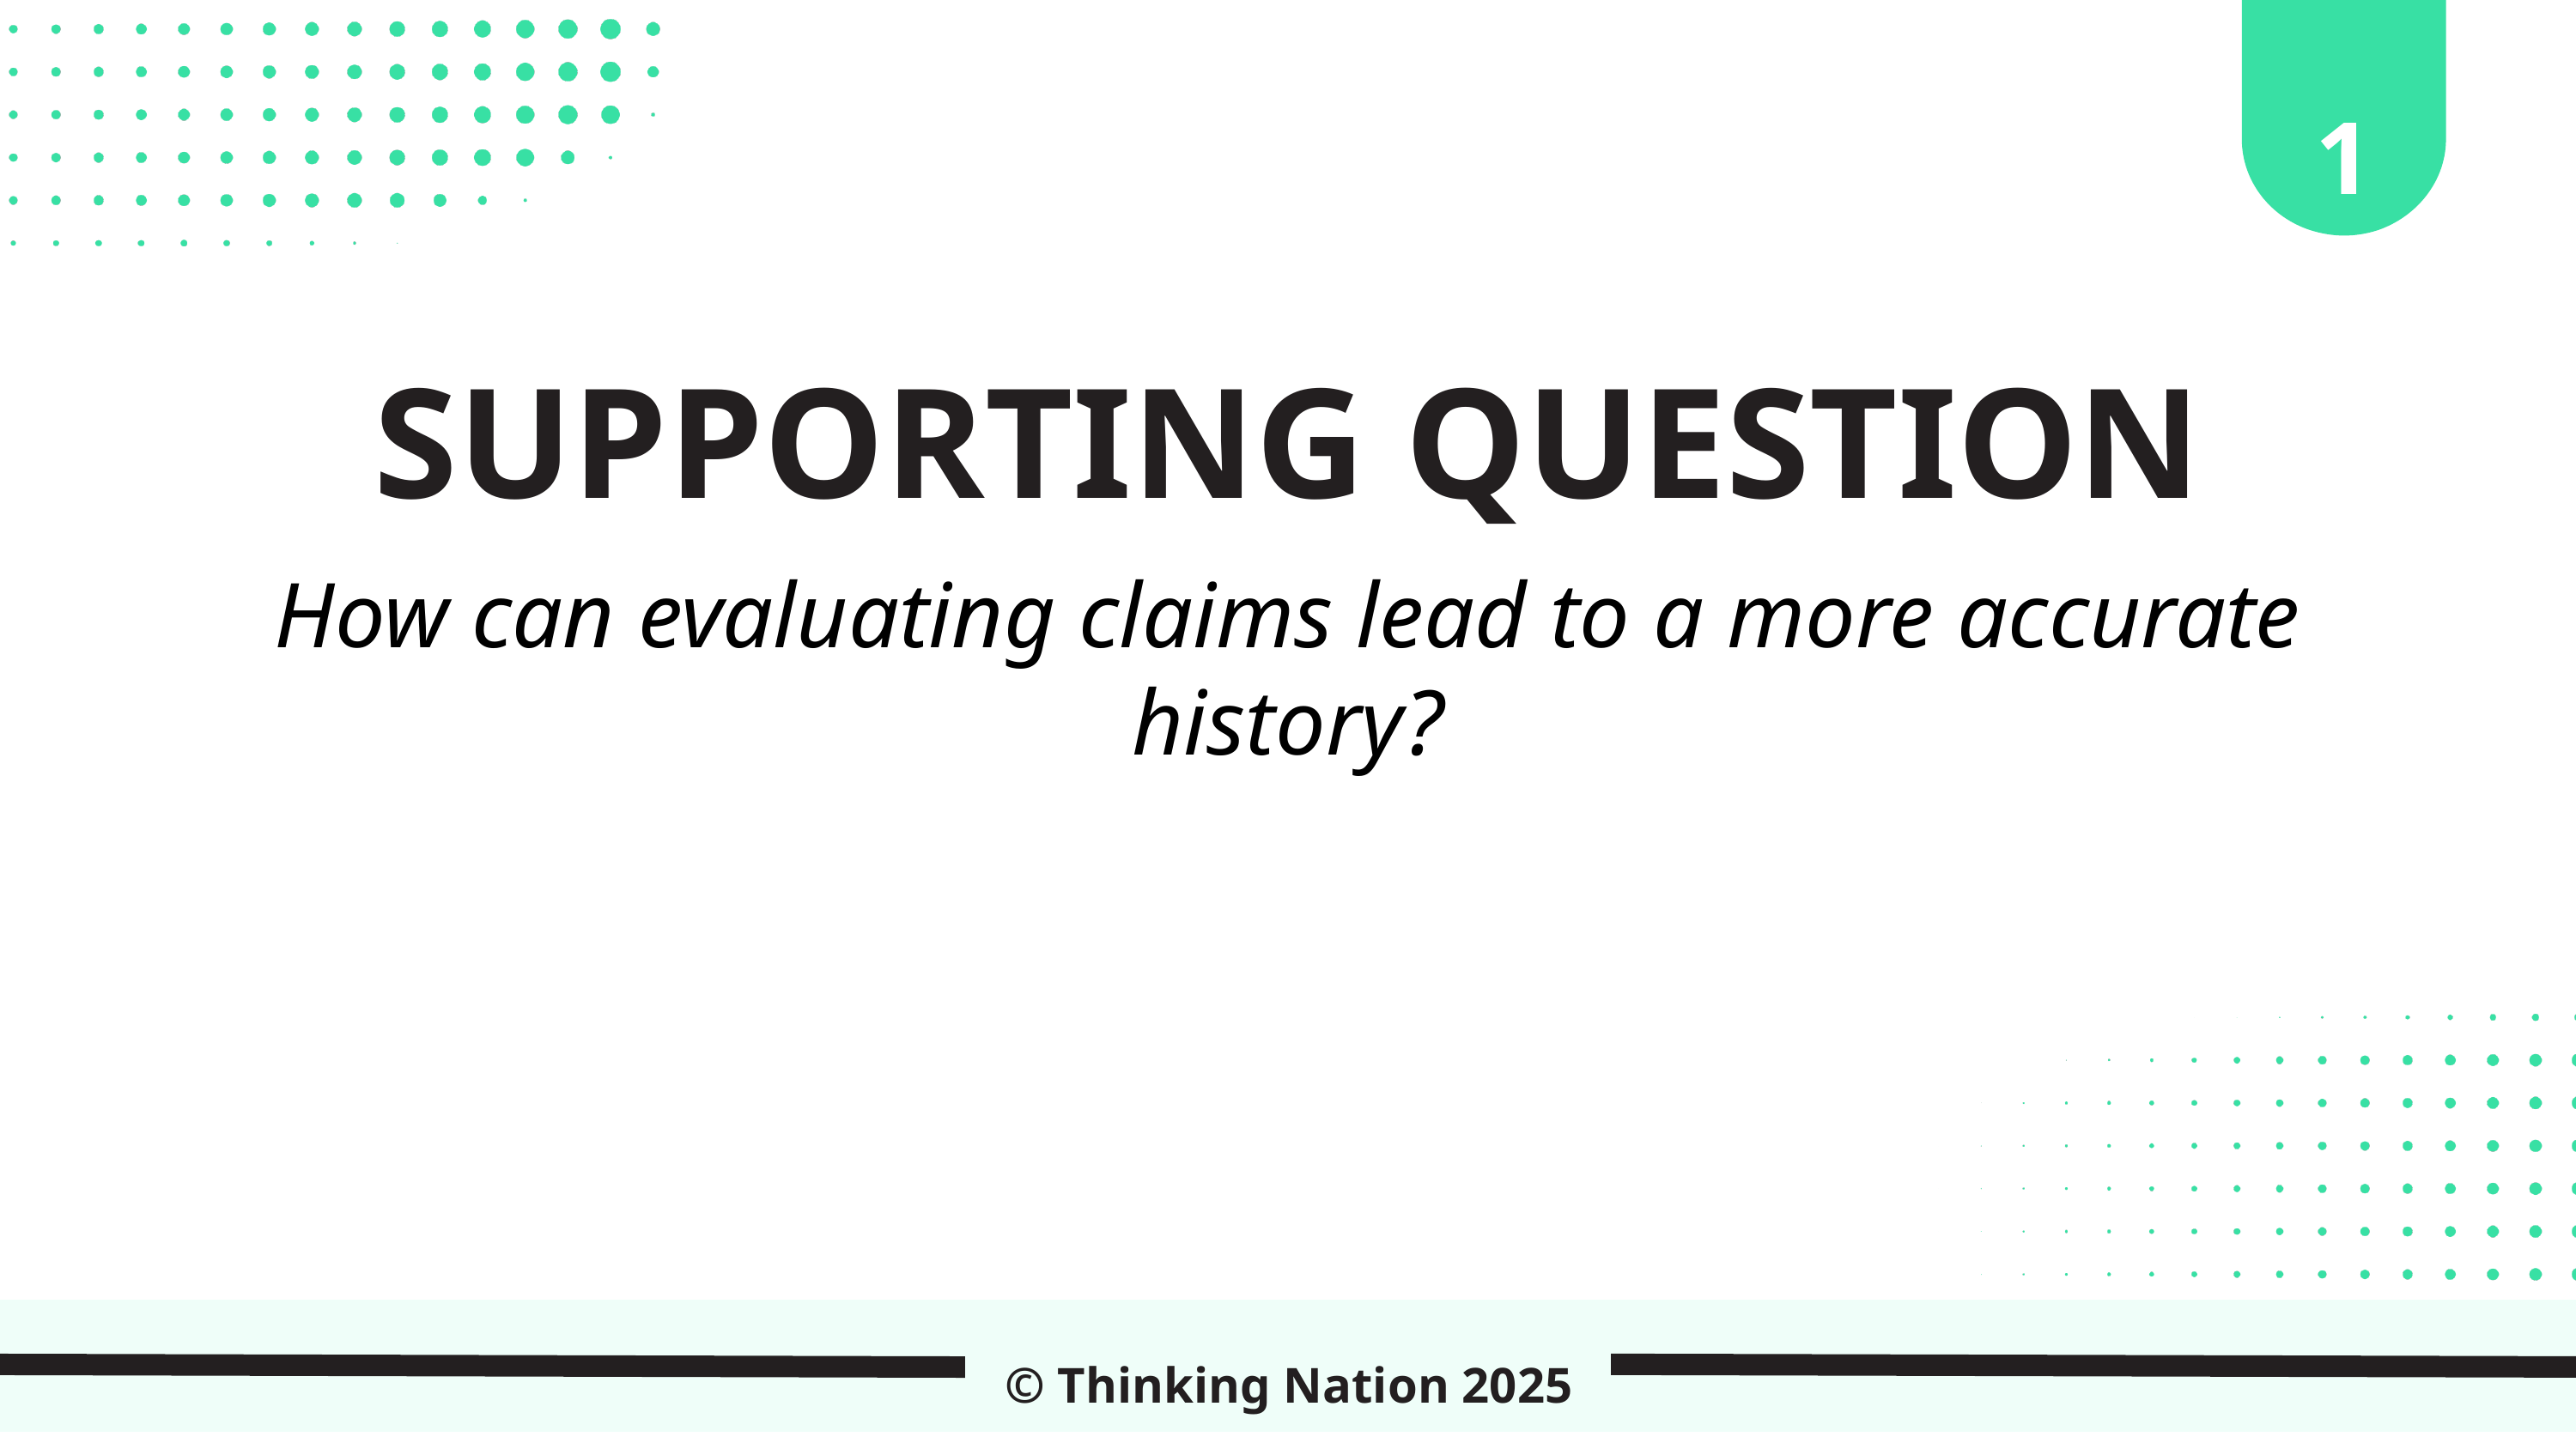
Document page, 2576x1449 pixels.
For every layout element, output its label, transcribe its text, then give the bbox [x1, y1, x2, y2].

text_box [1938, 1013, 2576, 1299]
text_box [2233, 0, 2455, 236]
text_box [0, 1299, 2576, 1433]
text_box How can evaluating claims lead to a more accurate history? [252, 558, 2324, 773]
text_box [0, 0, 660, 246]
text_box SUPPORTING QUESTION [359, 273, 2216, 530]
